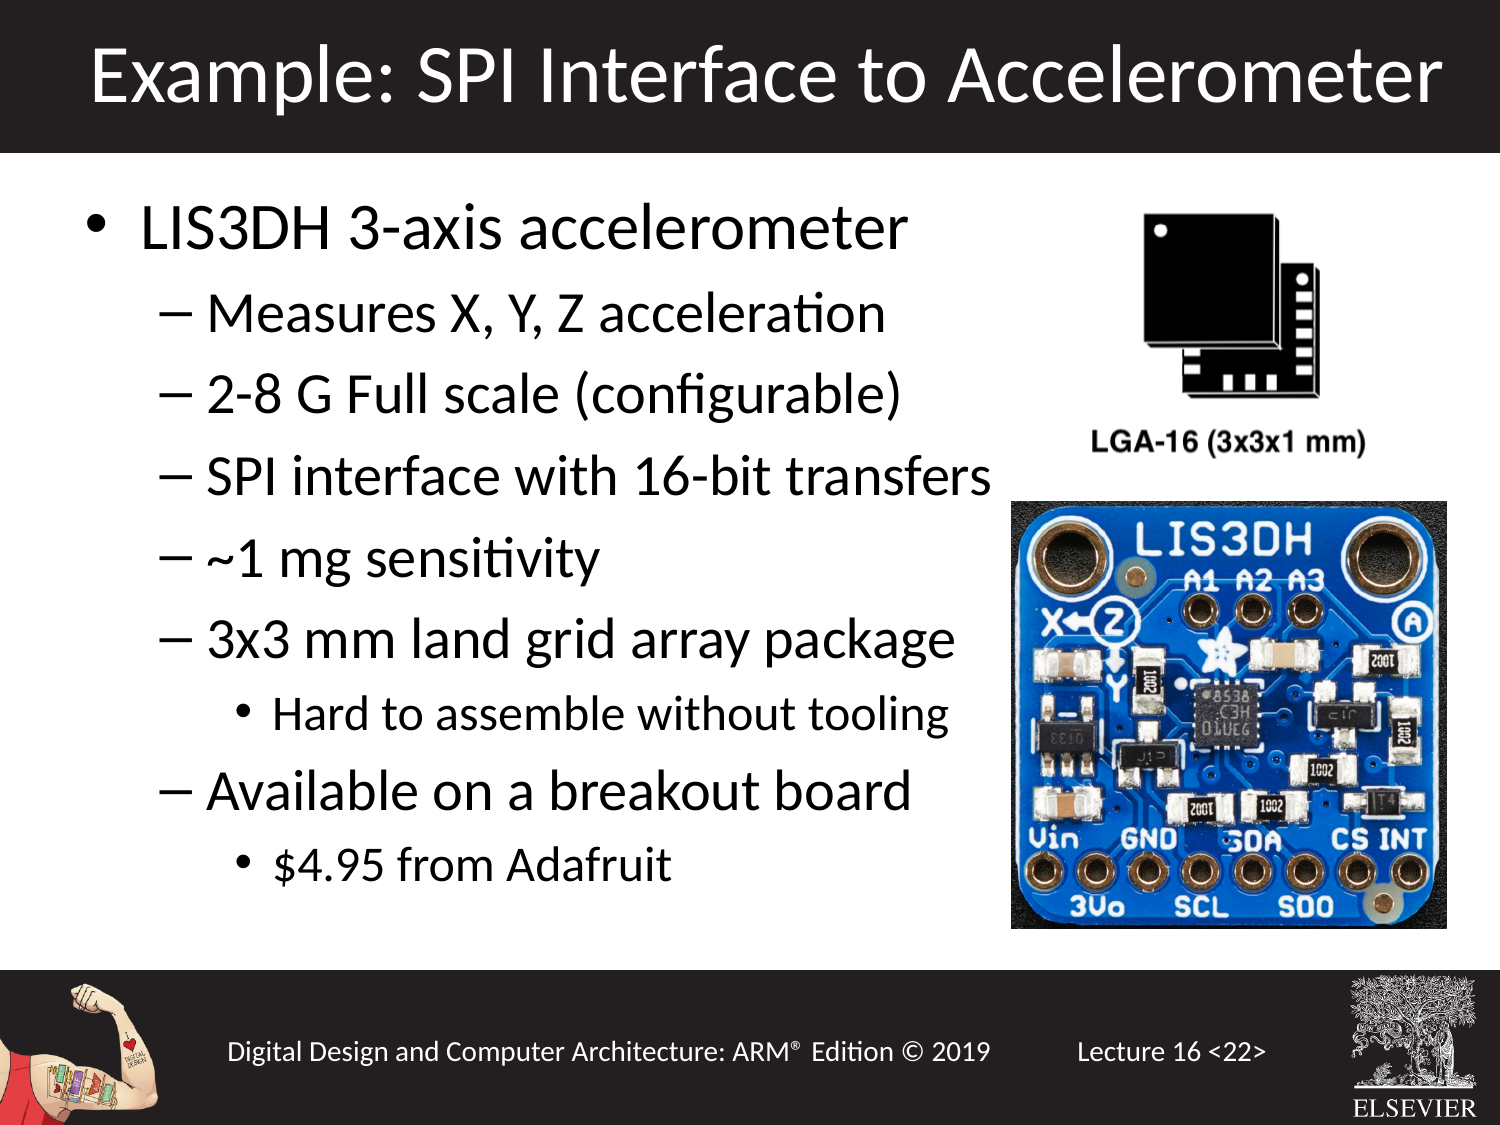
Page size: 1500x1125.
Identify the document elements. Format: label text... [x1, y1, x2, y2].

picture [1350, 974, 1477, 1117]
text_box Example: SPI Interface to Accelerometer [74, 11, 1470, 126]
text_box LIS3DH 3-axis accelerometer Measures X, Y, Z acceleration 2-8 G Full scale (configurable) SPI interface with 16-bit transfers ~1 mg sensitivity 3x3 mm land grid array package Hard to assemble without tooling Available on a breakout board $4.95 from Adafruit [69, 174, 1470, 918]
picture [1087, 199, 1371, 463]
picture [0, 979, 163, 1125]
picture [1011, 501, 1447, 929]
